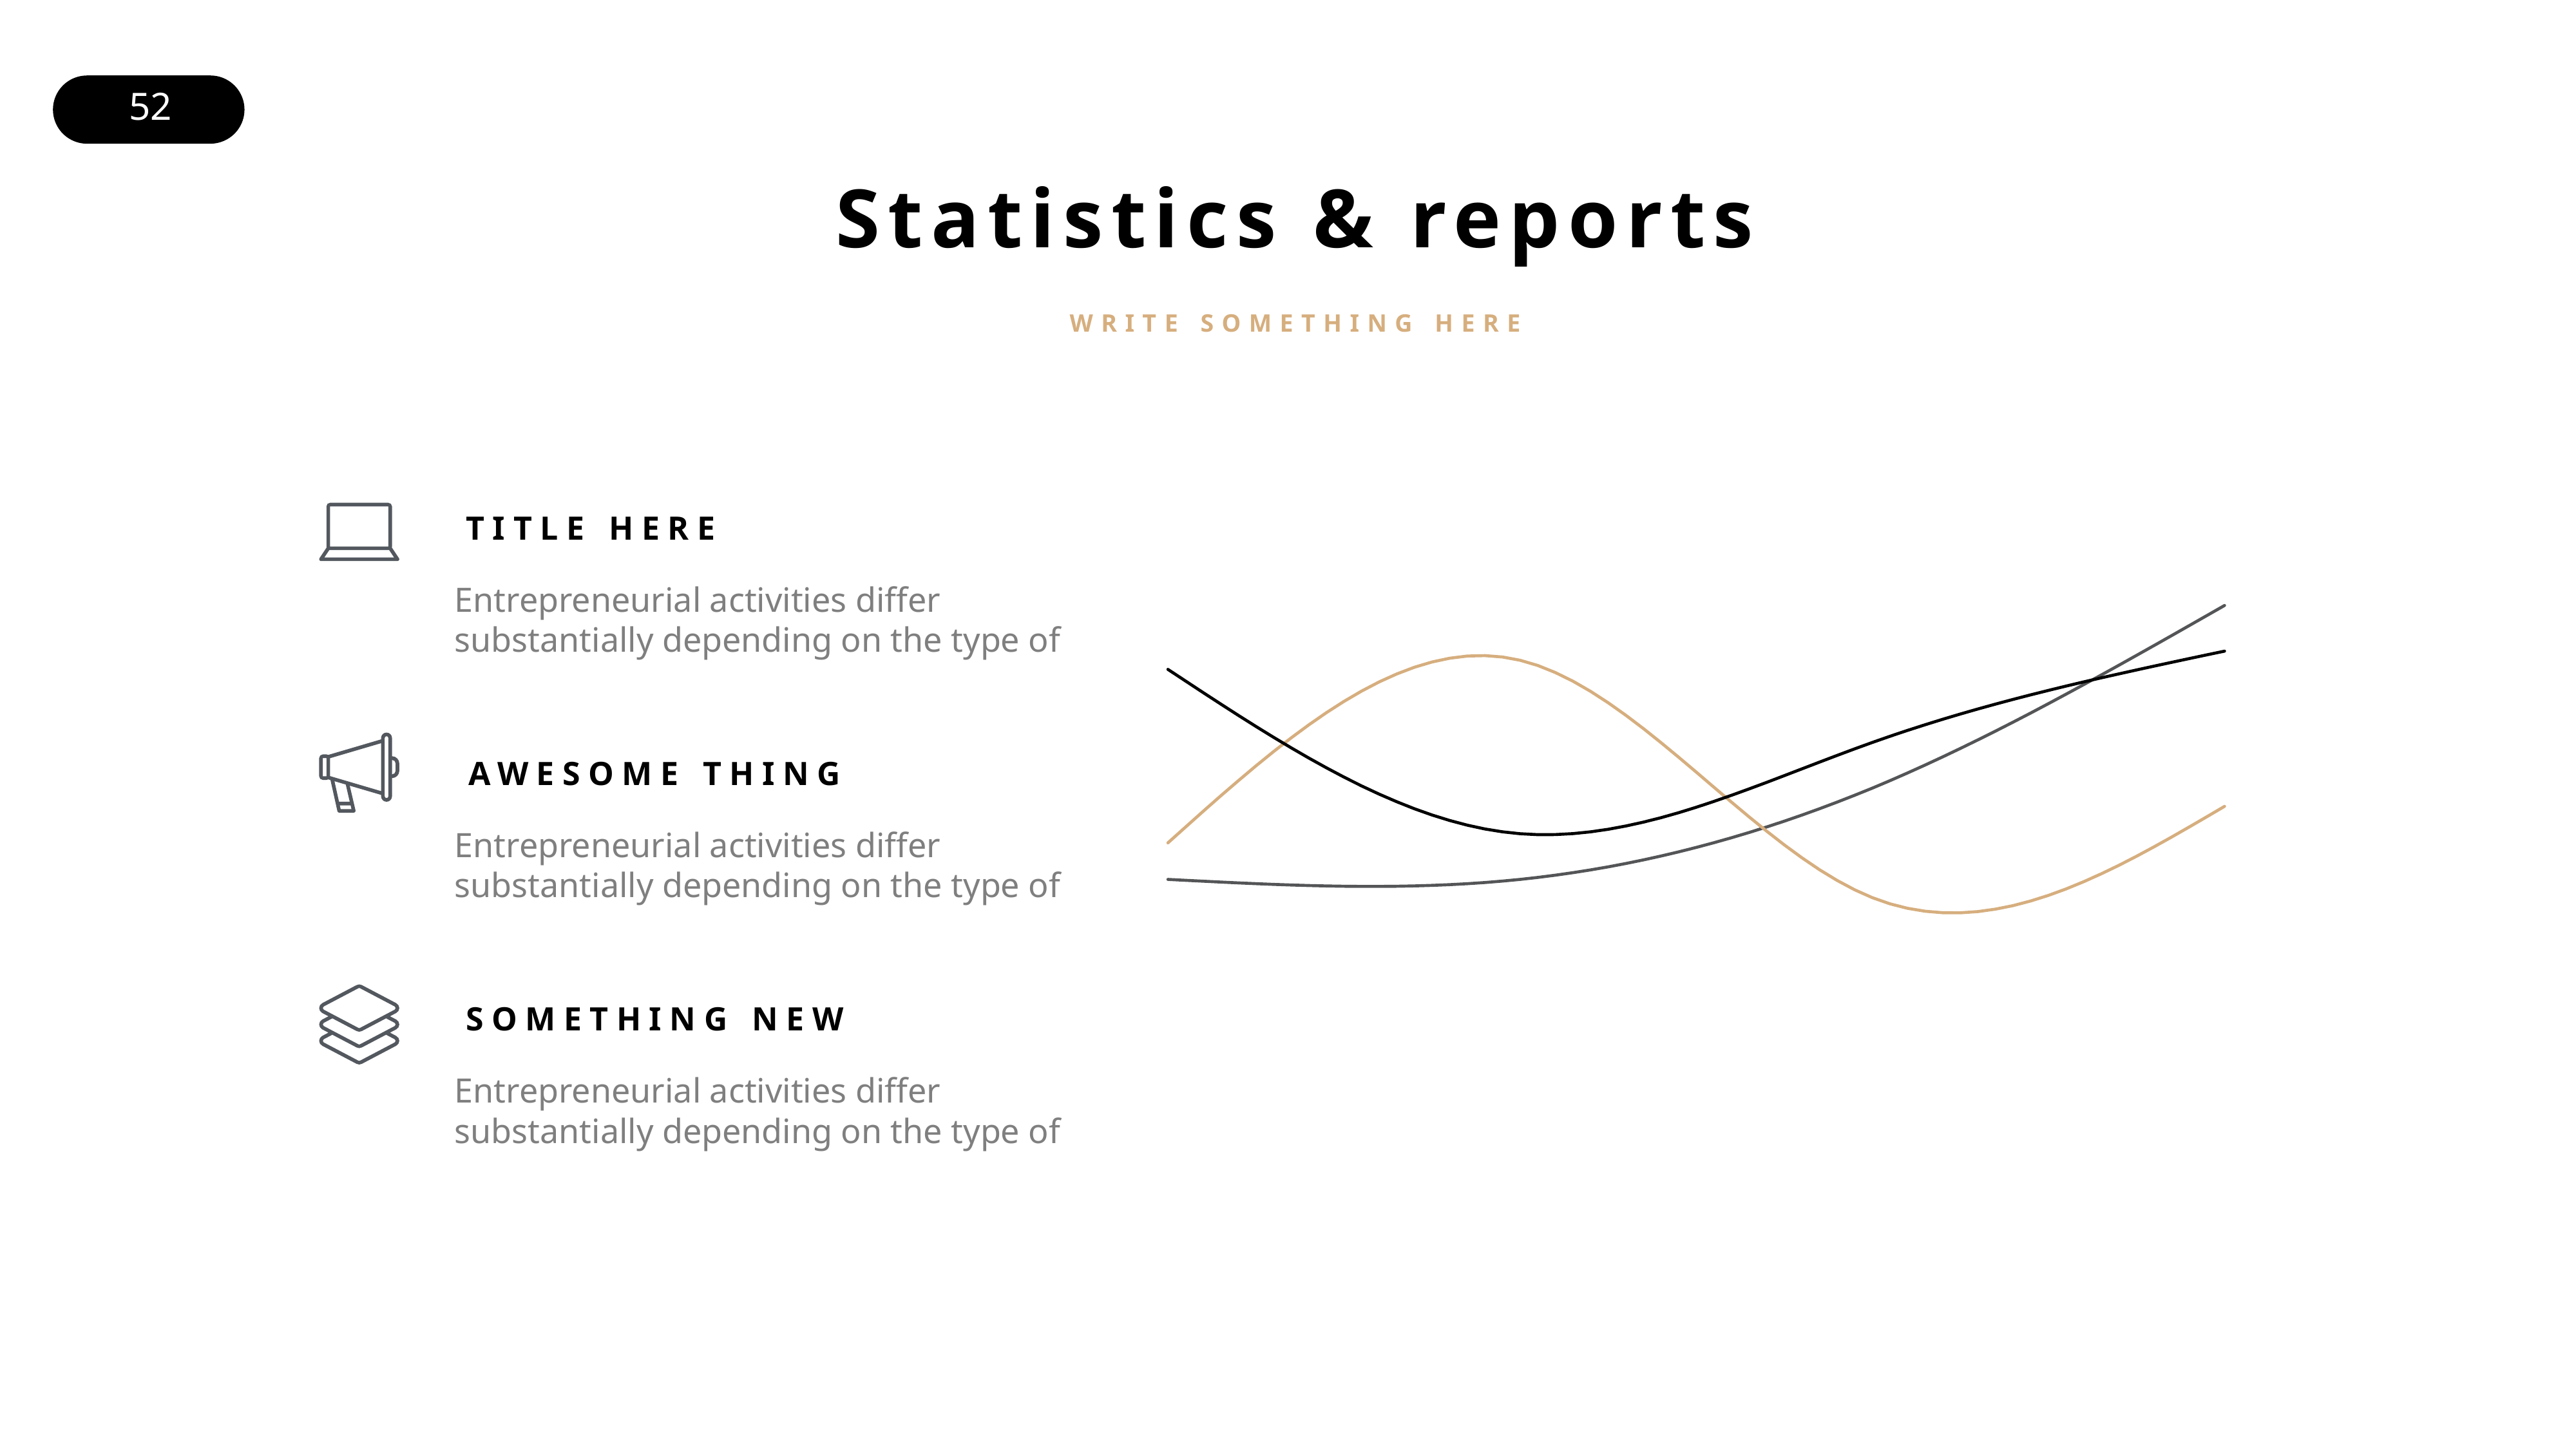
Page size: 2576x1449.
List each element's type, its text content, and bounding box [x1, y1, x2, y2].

chart [962, 502, 2430, 1074]
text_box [319, 502, 399, 1065]
text_box Entrepreneurial activities differ substantially depending on the type of [444, 1064, 1091, 1155]
text_box AWESOME THING [459, 748, 851, 797]
text_box WRITE SOMETHING HERE [998, 288, 1593, 341]
text_box Entrepreneurial activities differ substantially depending on the type of [444, 573, 962, 664]
text_box SOMETHING NEW [456, 993, 854, 1042]
text_box Statistics & reports [736, 162, 1855, 269]
text_box TITLE HERE [456, 502, 725, 551]
text_box Entrepreneurial activities differ substantially depending on the type of [444, 819, 962, 909]
